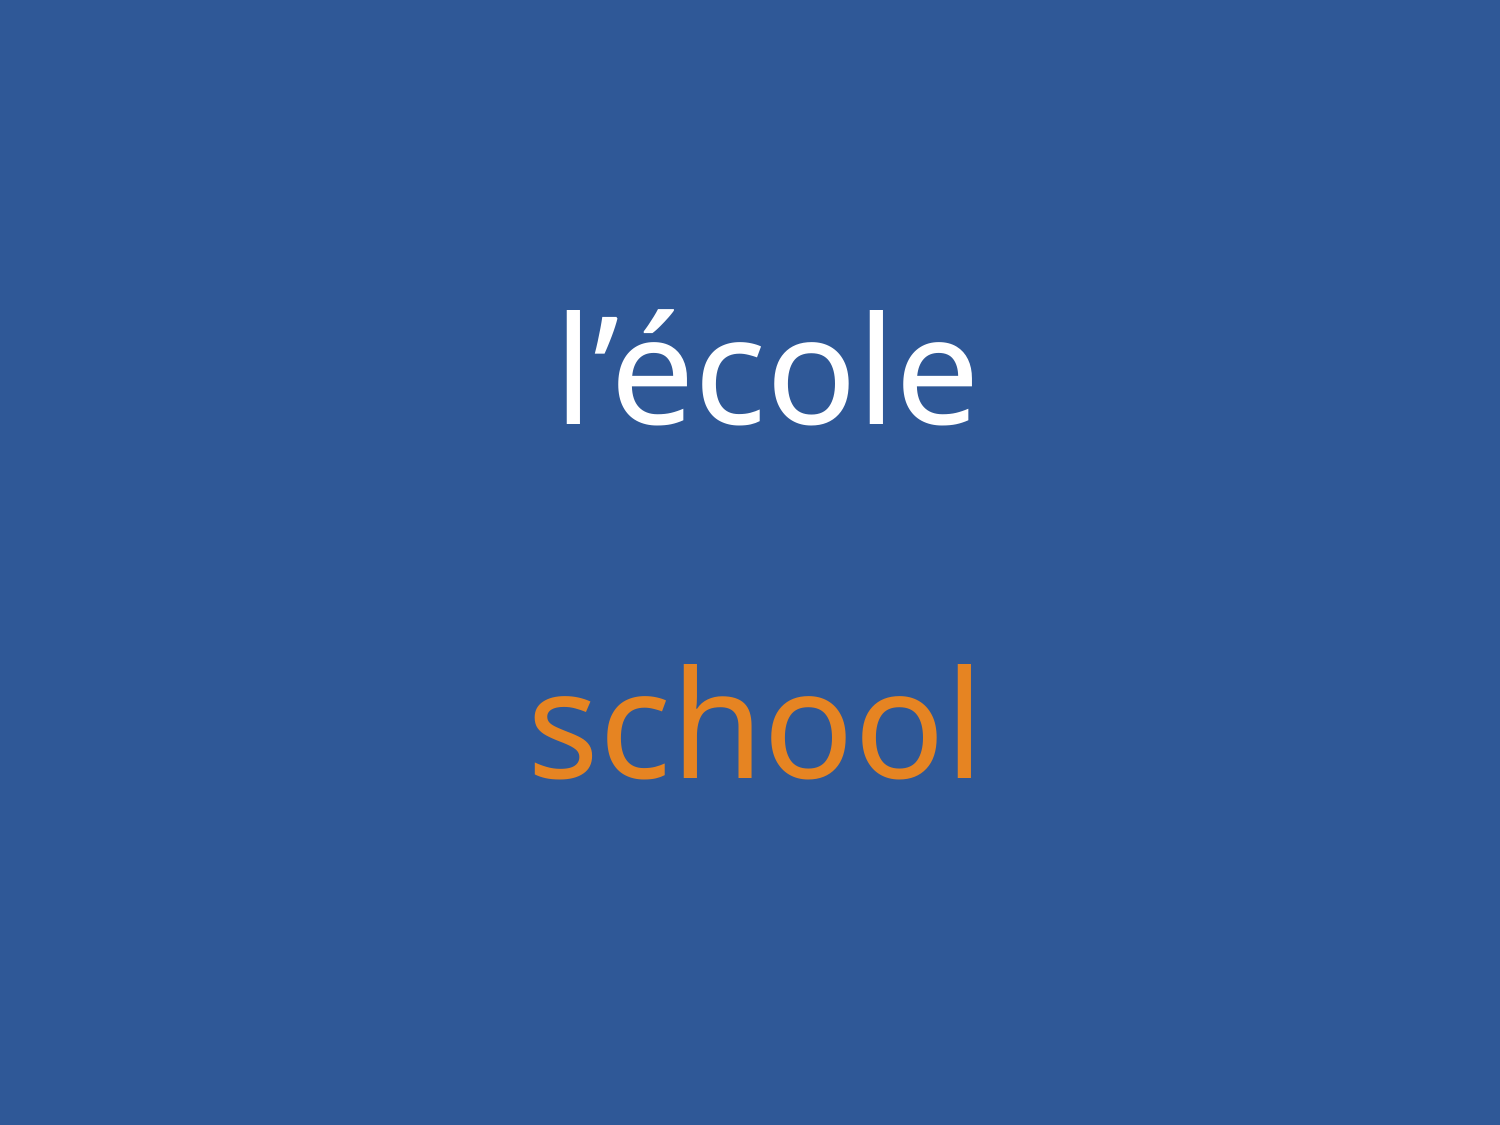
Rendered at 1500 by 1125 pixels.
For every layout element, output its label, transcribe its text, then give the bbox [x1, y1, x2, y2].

text_box school [301, 621, 1211, 817]
text_box l’école [301, 267, 1235, 462]
